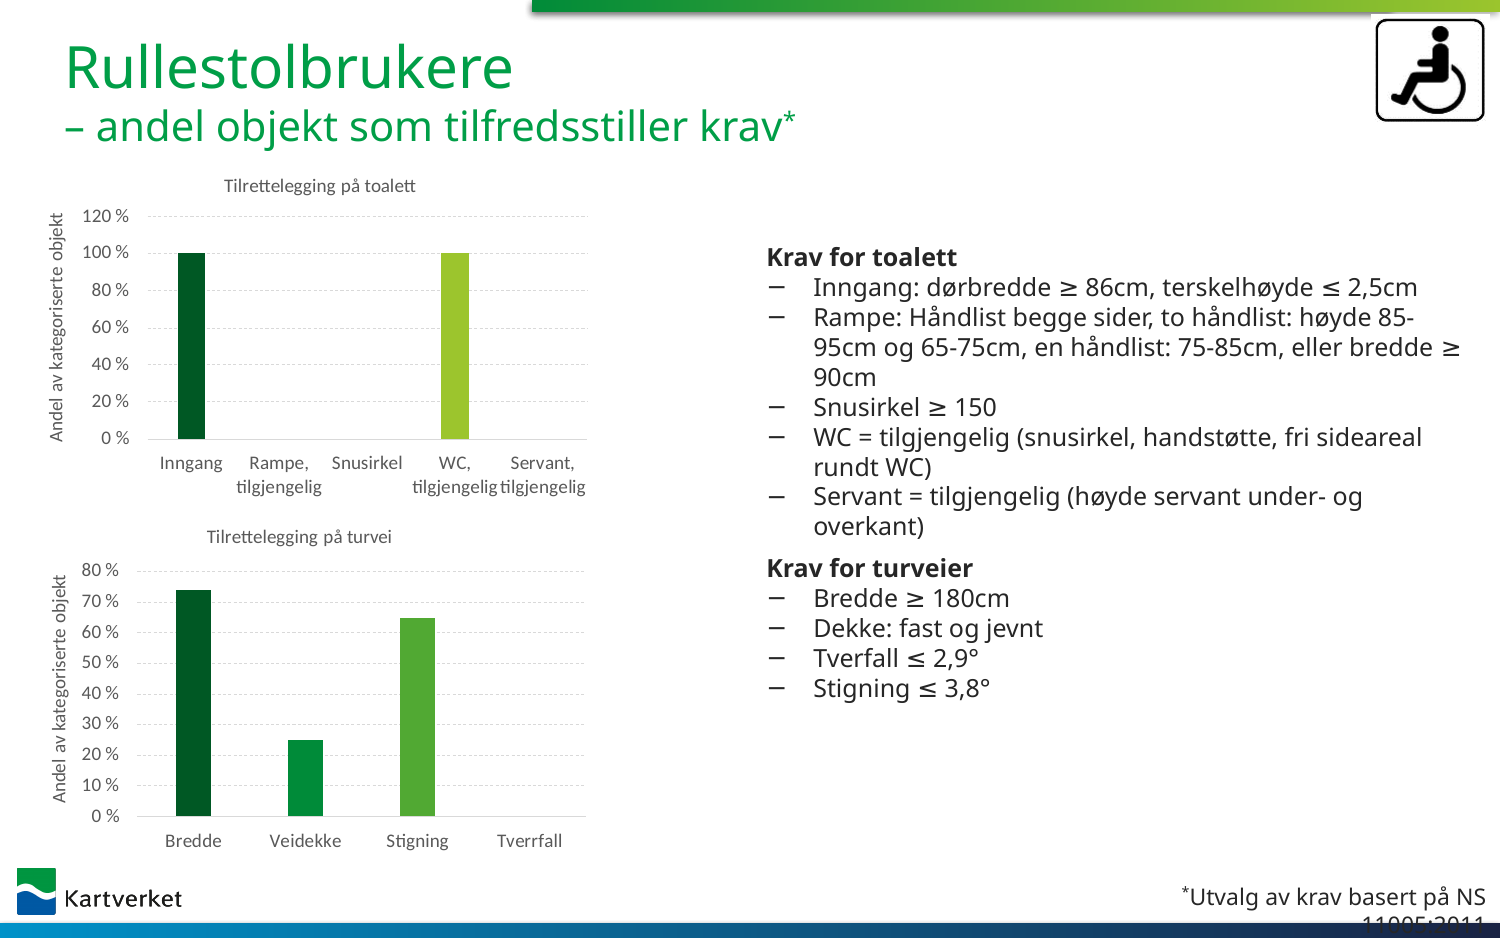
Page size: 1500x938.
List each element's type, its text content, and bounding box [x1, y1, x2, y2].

text_box *Utvalg av krav basert på NS 11005:2011 [1068, 873, 1500, 938]
picture [1371, 13, 1491, 127]
text_box Krav for toalett Inngang: dørbredde ≥ 86cm, terskelhøyde ≤ 2,5cm Rampe: Håndlist begge sider, to håndlist: høyde 85-95cm og 65-75cm, en håndlist: 75-85cm, eller bredde ≥ 90cm Snusirkel ≥ 150 WC = tilgjengelig (snusirkel, handstøtte, fri sideareal rundt WC) Servant = tilgjengelig (høyde servant under- og overkant) [751, 234, 1483, 545]
picture [41, 520, 597, 859]
picture [41, 166, 598, 505]
text_box Krav for turveier Bredde ≥ 180cm Dekke: fast og jevnt Tverfall ≤ 2,9° Stigning ≤ 3,8° [751, 545, 1483, 710]
text_box Rullestolbrukere – andel objekt som tilfredsstiller krav* [49, 14, 1431, 158]
